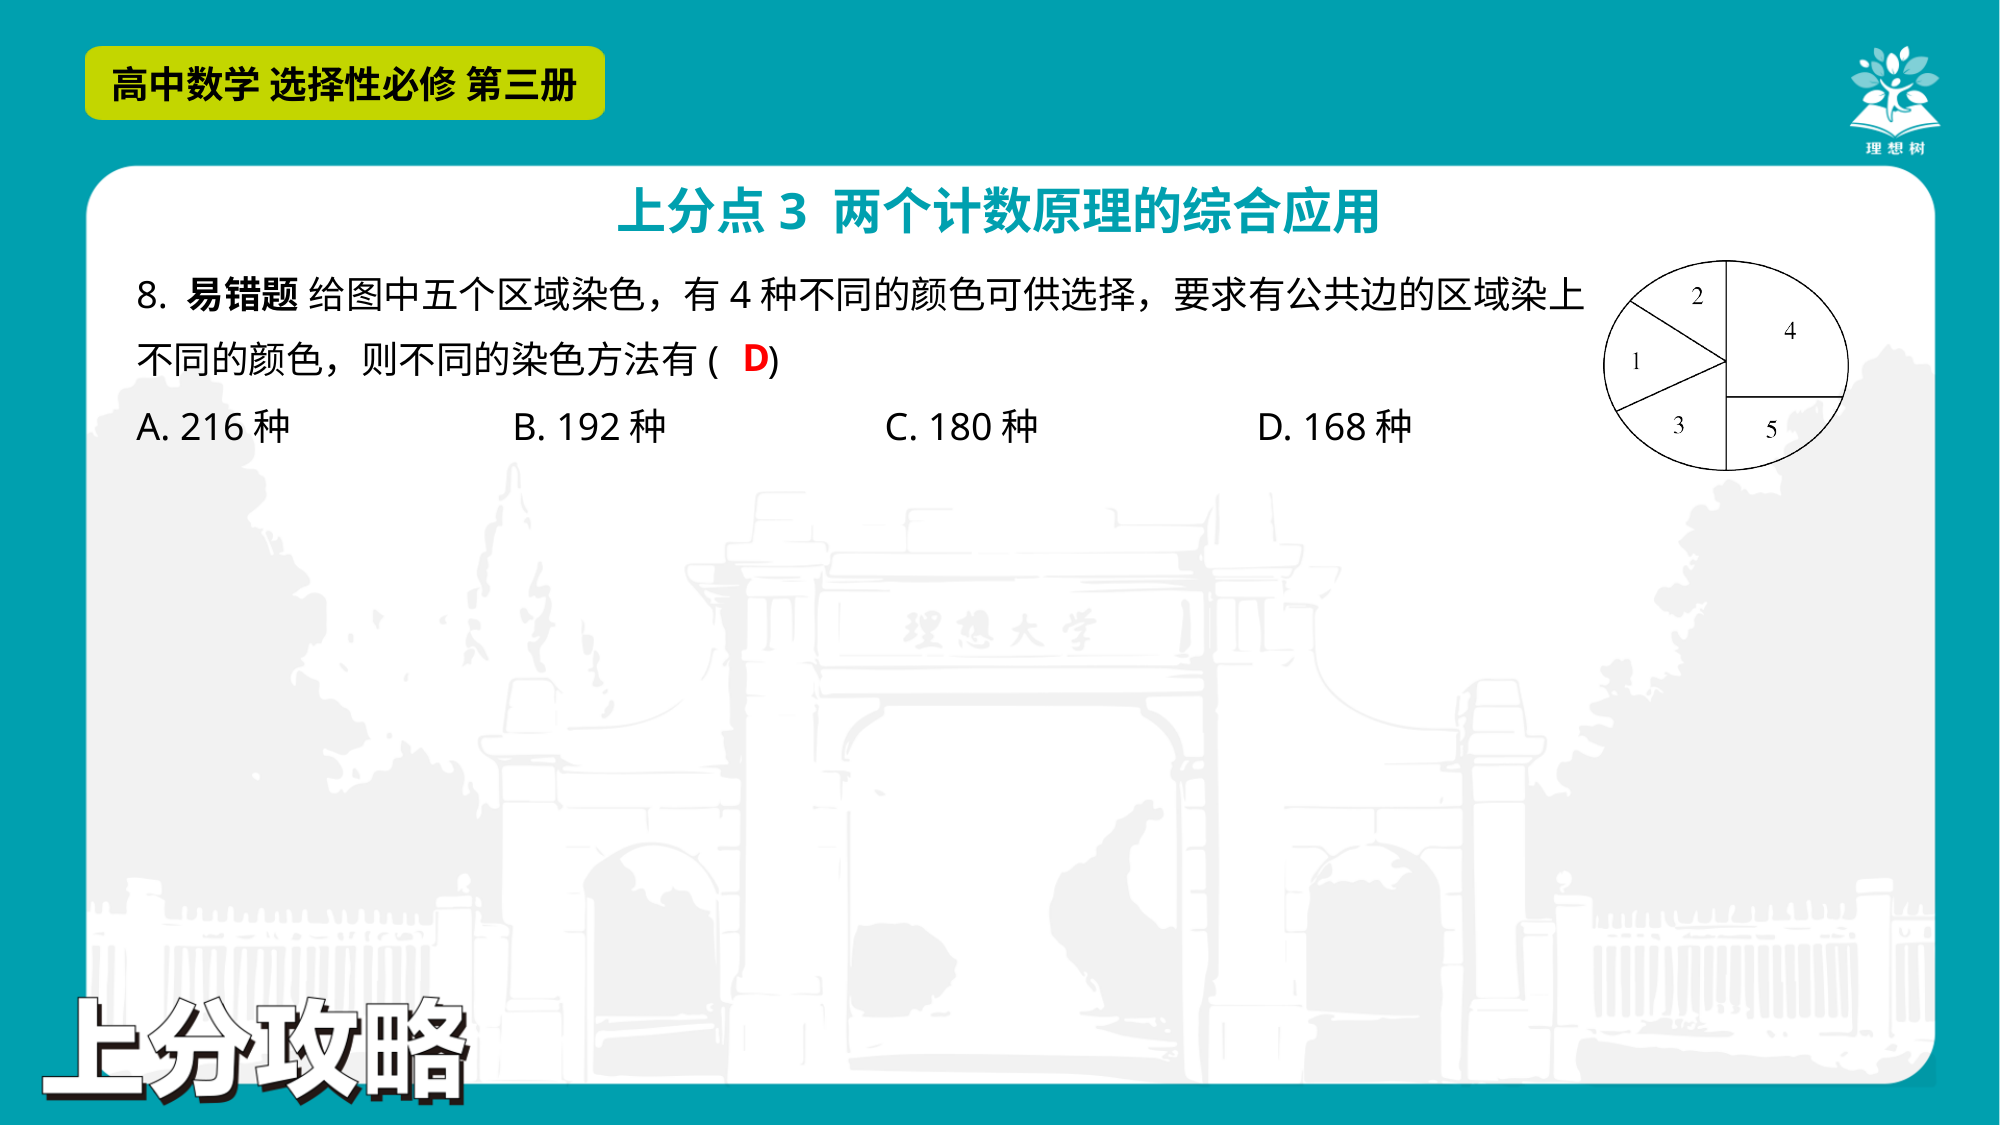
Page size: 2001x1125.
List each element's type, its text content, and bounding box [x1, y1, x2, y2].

text_box A. 216种 B. 192种 C. 180种 D. 168种 [136, 380, 1598, 440]
picture [0, 0, 2000, 1125]
text_box D [729, 314, 784, 373]
text_box 8. 易错题 给图中五个区域染色，有4种不同的颜色可供选择，要求有公共边的区域染上 不同的颜色，则不同的染色方法有( ) [136, 247, 1598, 374]
